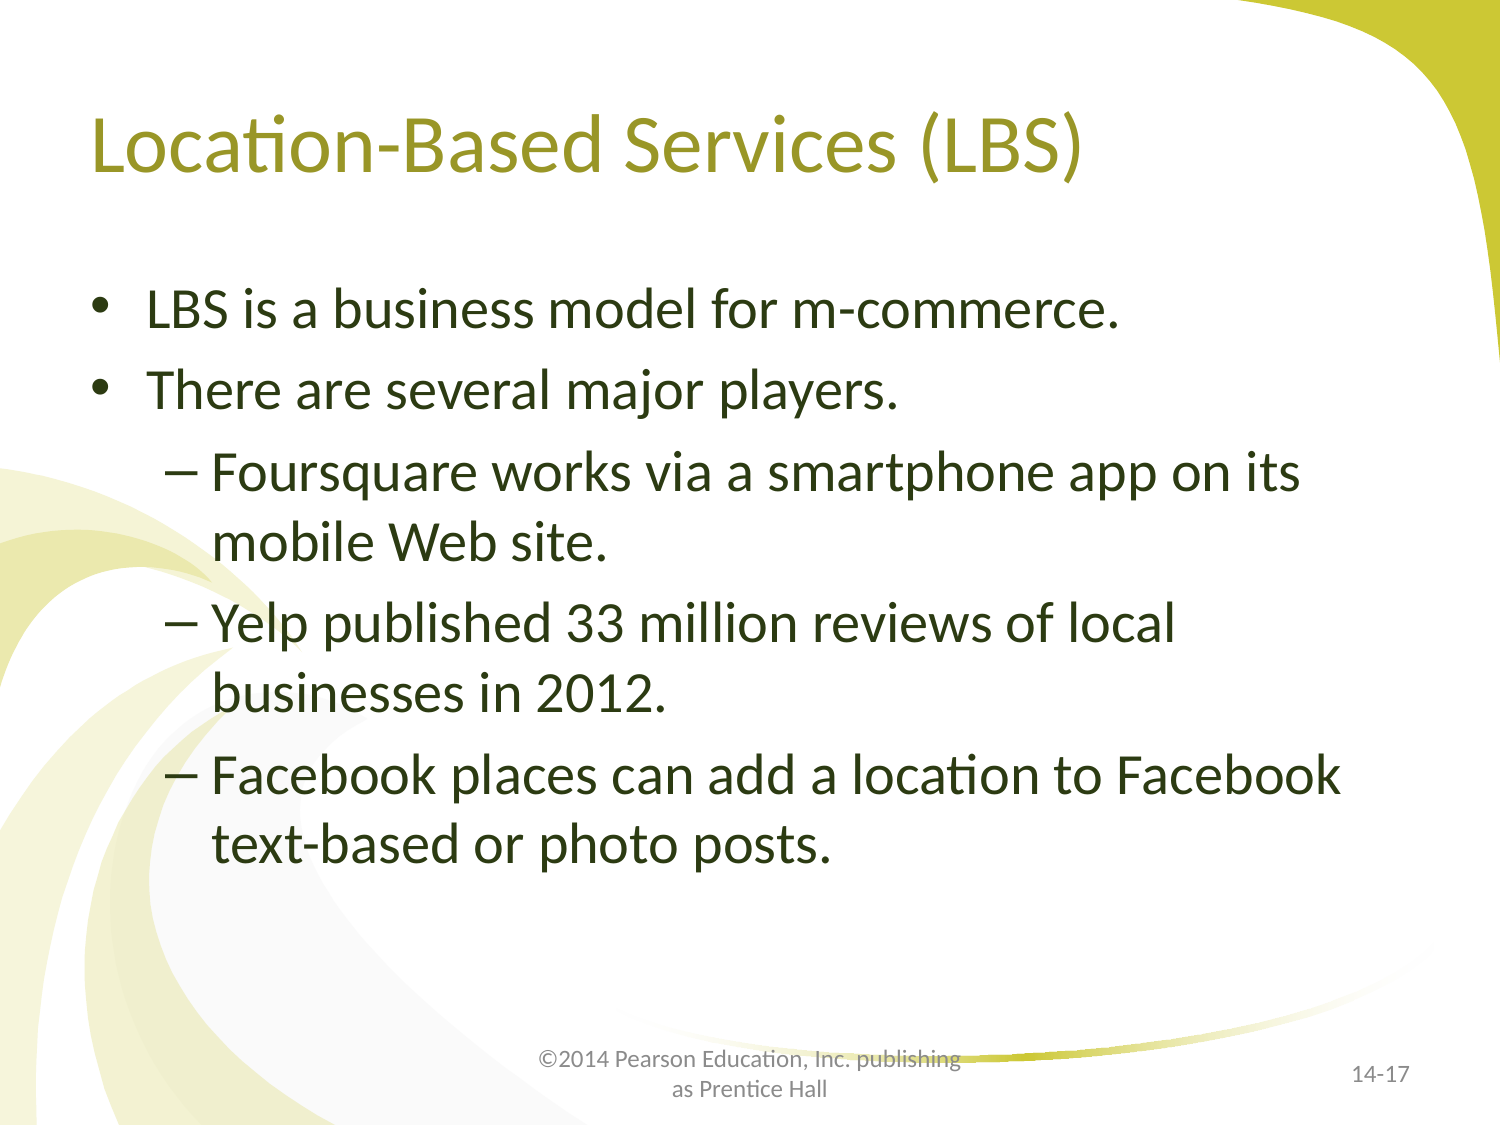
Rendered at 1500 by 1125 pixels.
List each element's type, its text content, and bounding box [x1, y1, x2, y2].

title Location-Based Services (LBS) [75, 45, 1425, 233]
list LBS is a business model for m-commerce. There are several major players. Foursquare works via a smartphone app on its mobile Web site. Yelp published 33 million reviews of local businesses in 2012. Facebook places can add a location to Facebook text-based or photo posts. [75, 262, 1425, 1005]
footer ©2014 Pearson Education, Inc. publishing as Prentice Hall [512, 1042, 988, 1103]
slide_number 14-17 [1074, 1042, 1425, 1103]
